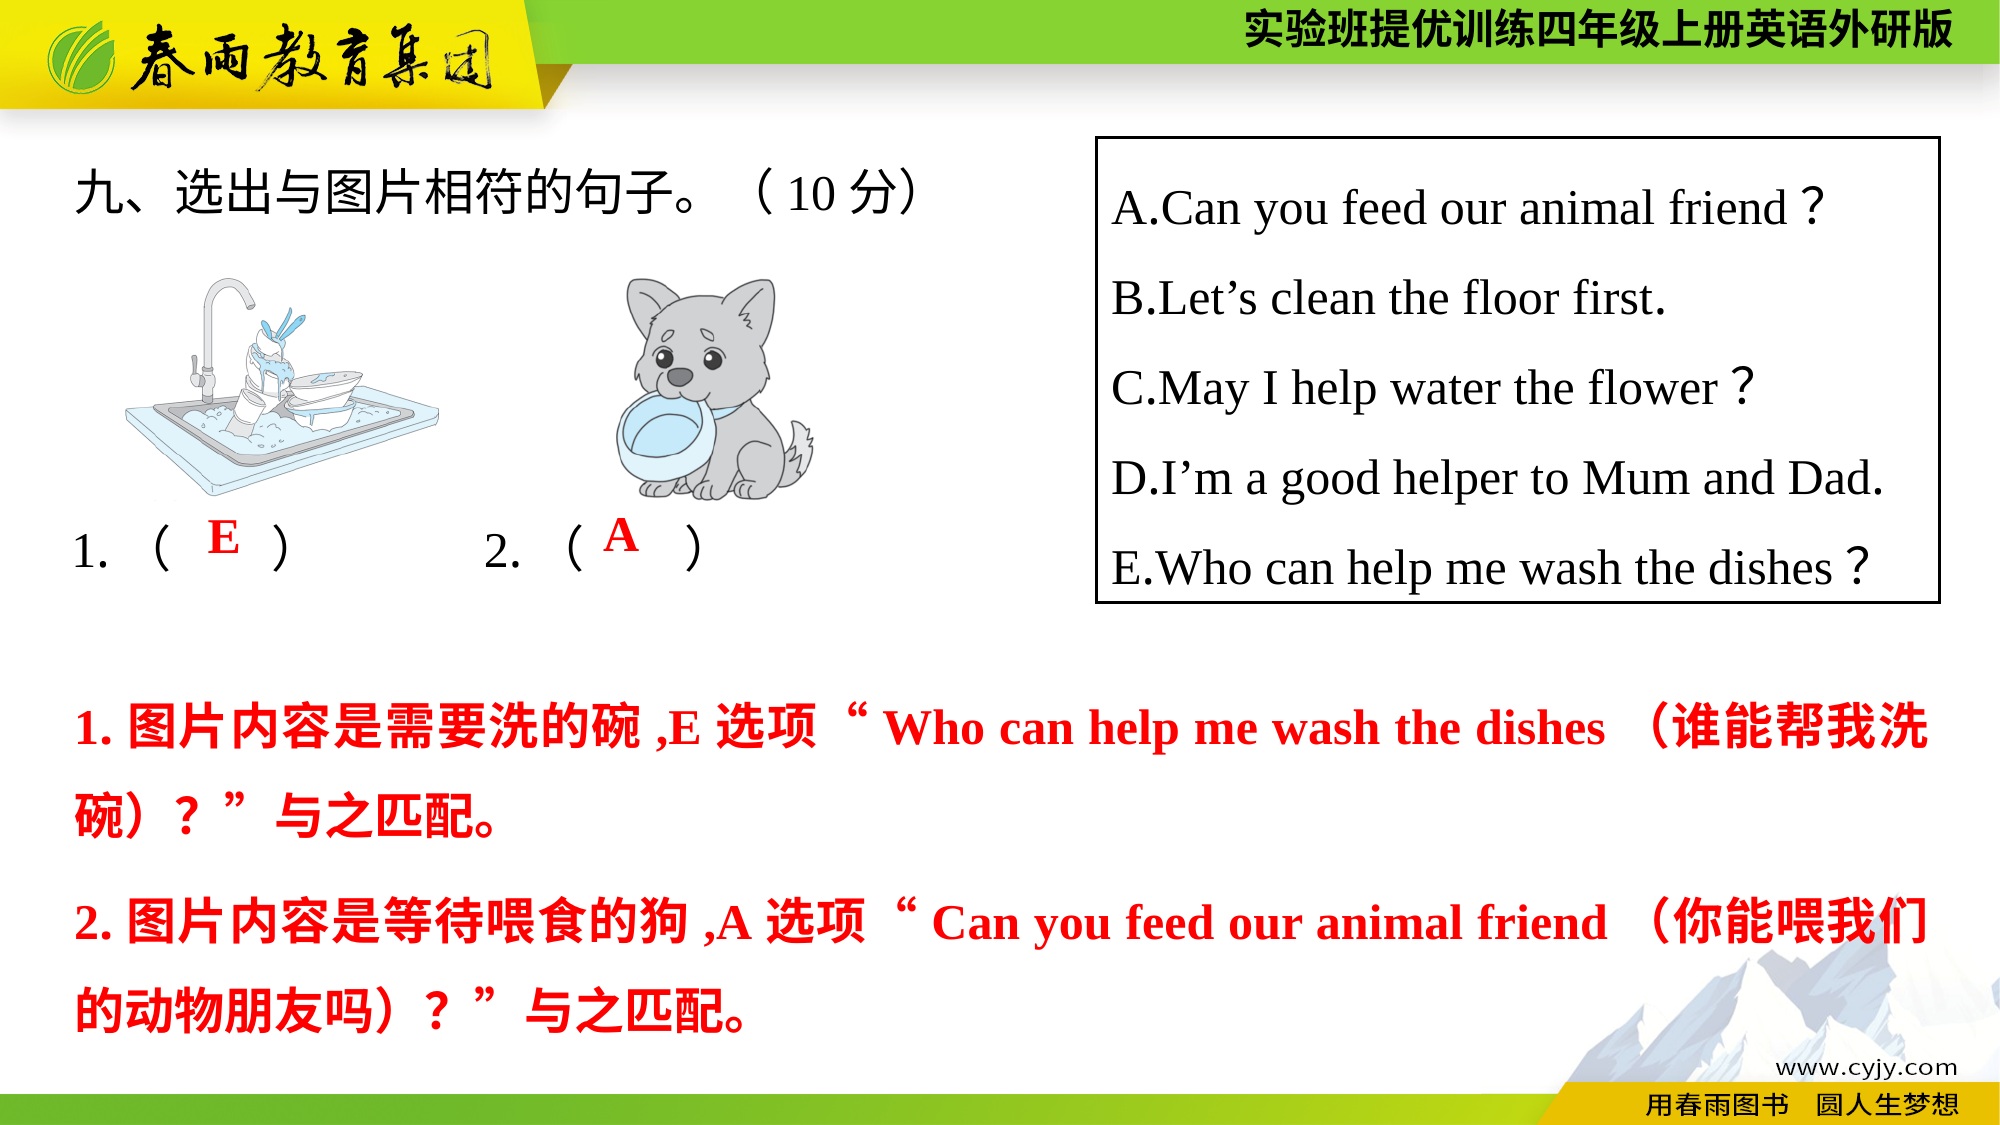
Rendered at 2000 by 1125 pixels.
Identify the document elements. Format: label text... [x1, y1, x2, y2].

text_box A [588, 511, 655, 570]
text_box 2.图片内容是等待喂食的狗,A选项“Can you feed our animal friend（你能喂我们的动物朋友吗）？”与之匹配。 [59, 852, 1944, 1048]
text_box E [192, 511, 256, 571]
list 九、选出与图片相符的句子。（10分） [59, 122, 1944, 217]
picture [0, 0, 2000, 1125]
text_box 1.图片内容是需要洗的碗,E选项“Who can help me wash the dishes（谁能帮我洗碗）？”与之匹配。 [59, 656, 1944, 852]
text_box 1.（ ） 2.（ ） [56, 480, 1096, 586]
text_box A.Can you feed our animal friend？ B.Let’s clean the floor first. C.May I help water the flower？ D.I’m a good helper to Mum and Dad. E.Who can help me wash the dishes？ [1096, 137, 1940, 603]
